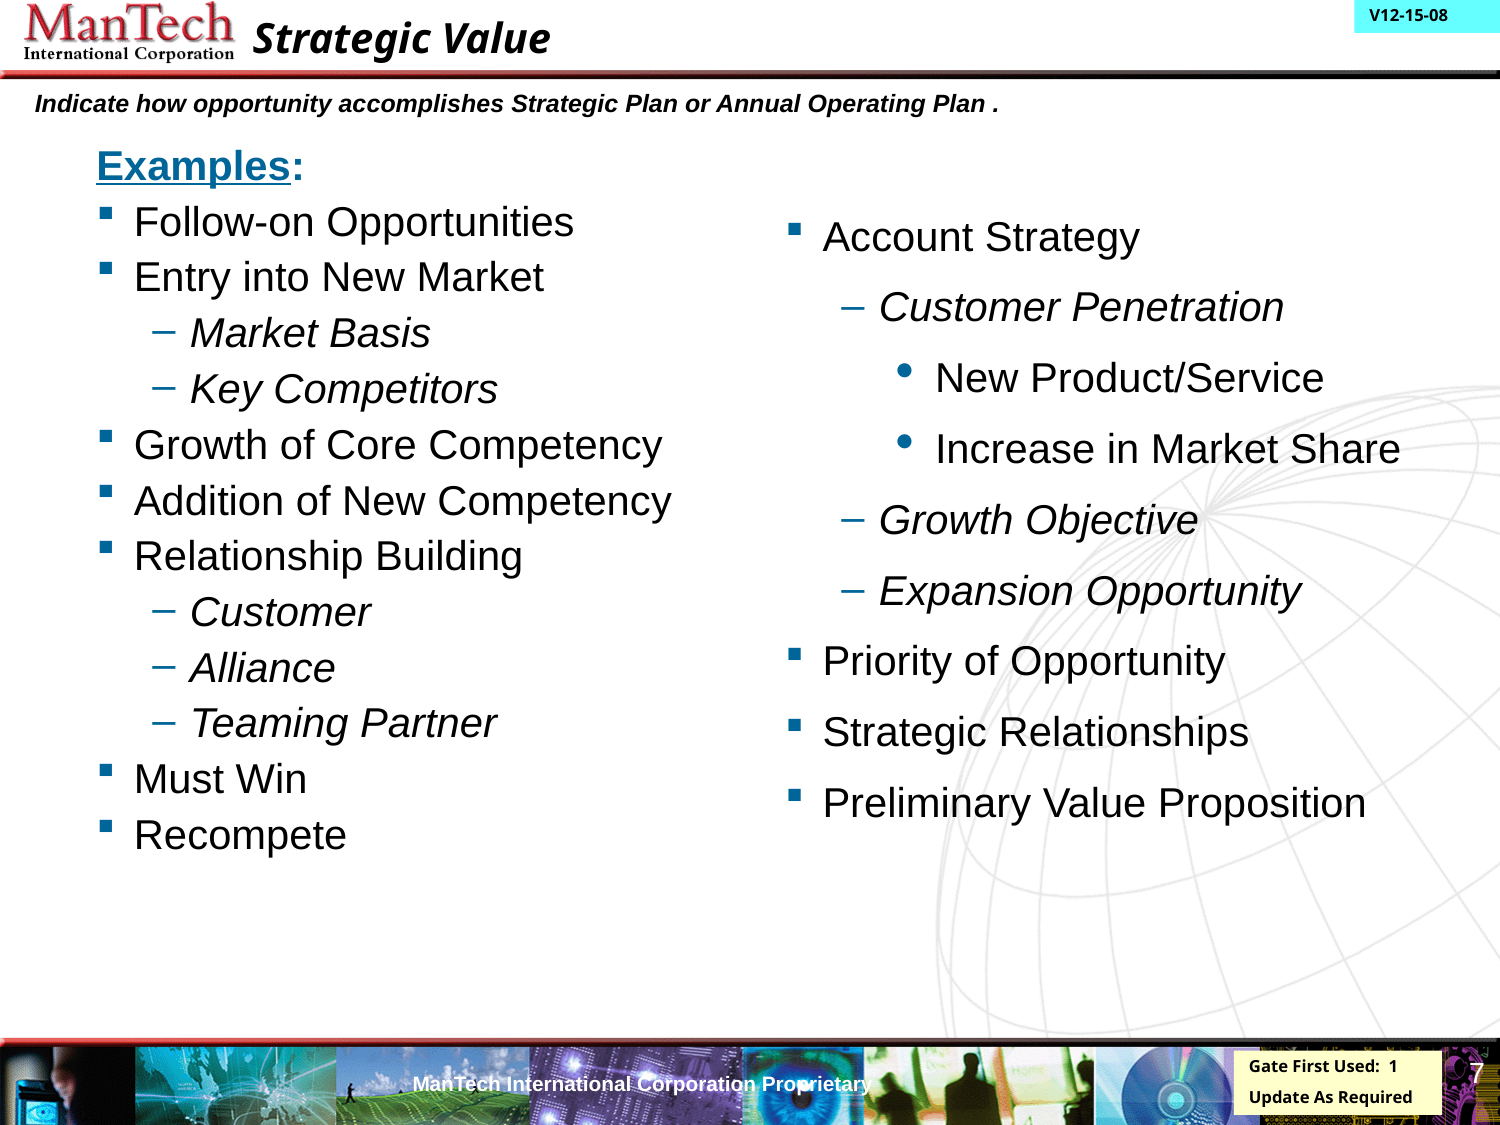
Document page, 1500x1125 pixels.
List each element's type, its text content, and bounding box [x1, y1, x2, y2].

list Account Strategy Customer Penetration New Product/Service Increase in Market Share Growth Objective Expansion Opportunity Priority of Opportunity Strategic Relationships Preliminary Value Proposition [769, 201, 1500, 986]
slide_number 7 [1149, 1046, 1500, 1125]
list Examples: Follow-on Opportunities Entry into New Market Market Basis Key Competitors Growth of Core Competency Addition of New Competency Relationship Building Customer Alliance Teaming Partner Must Win Recompete [80, 144, 704, 929]
title Strategic Value [237, 4, 1500, 70]
text_box Gate First Used: 1 Update As Required [1233, 1050, 1443, 1115]
text_box Indicate how opportunity accomplishes Strategic Plan or Annual Operating Plan . [20, 80, 1022, 126]
